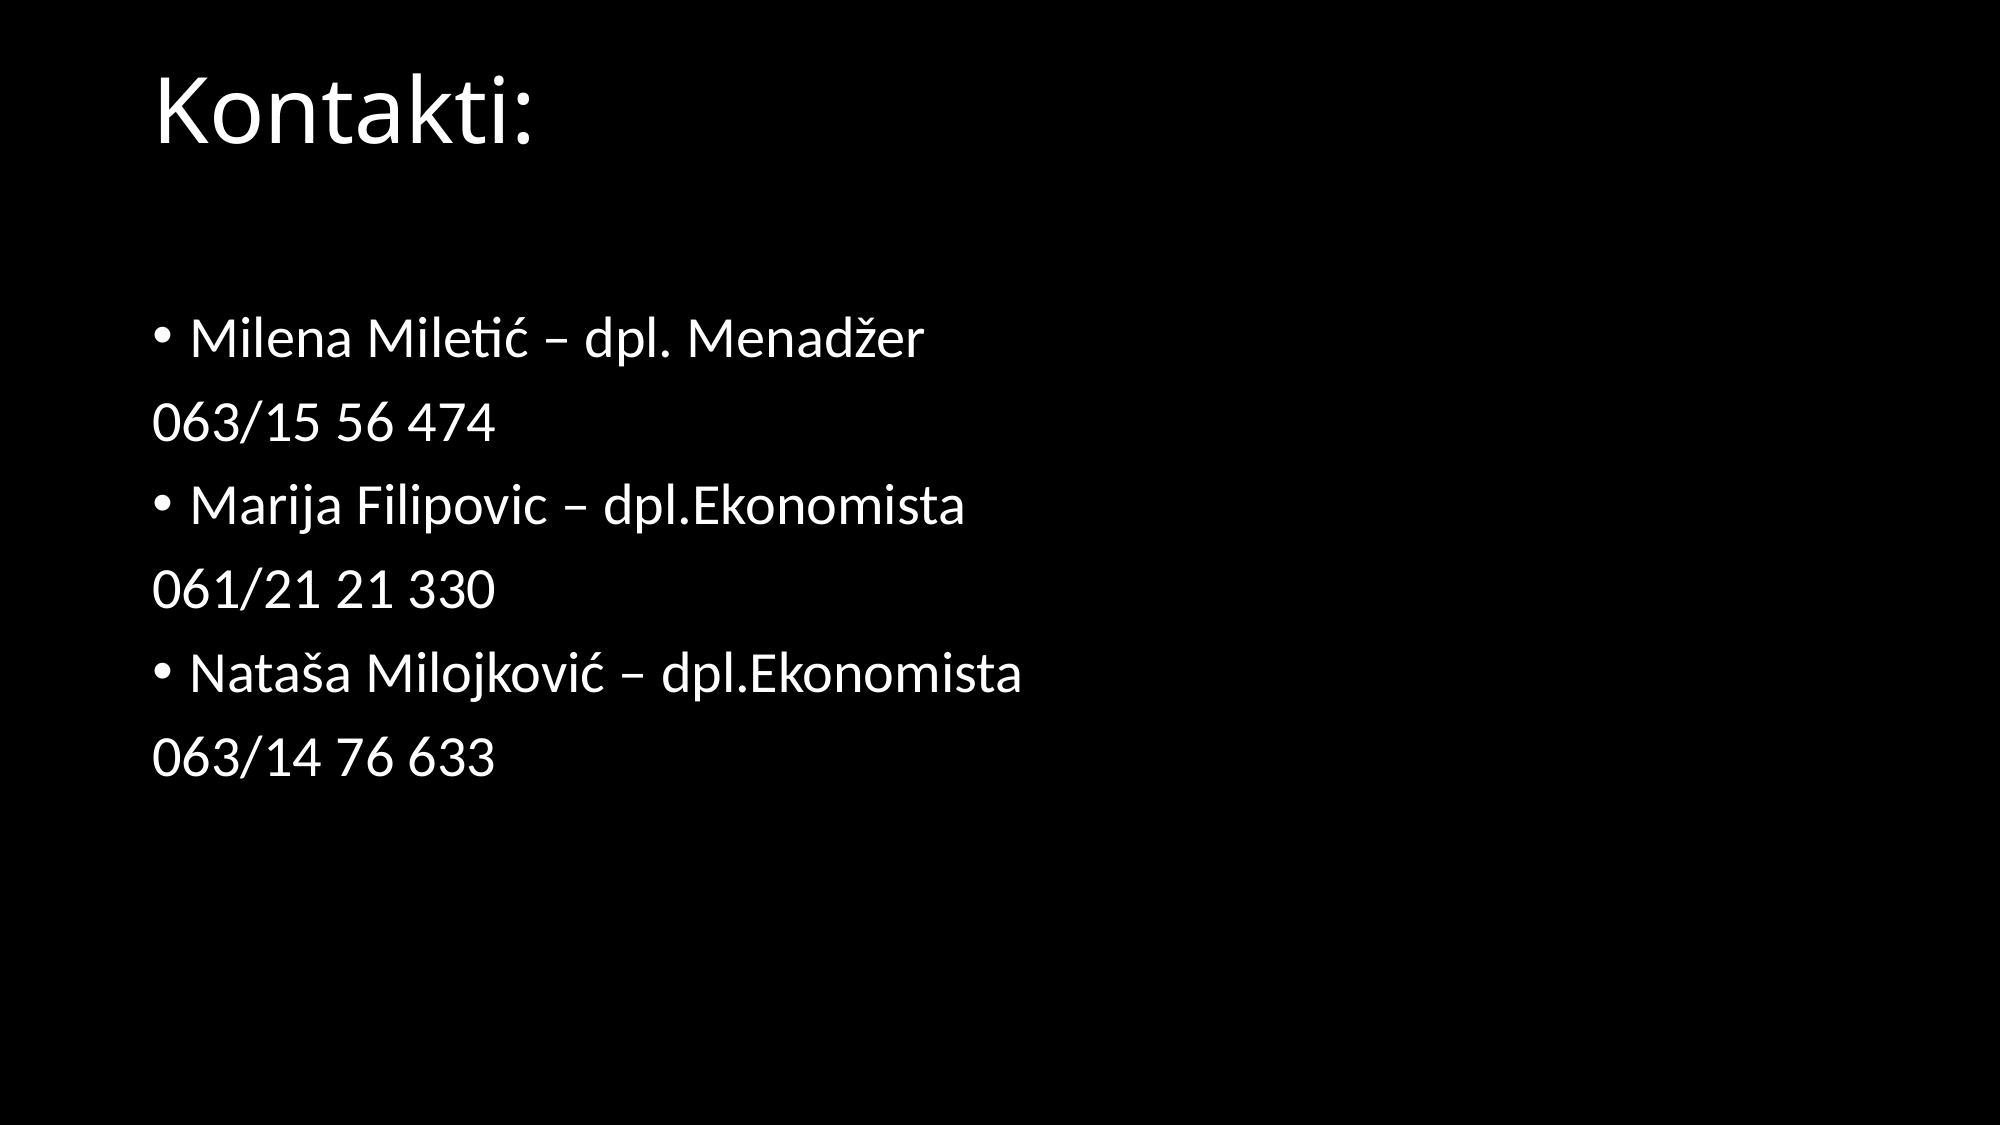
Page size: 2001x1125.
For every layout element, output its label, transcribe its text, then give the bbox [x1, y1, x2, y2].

list Milena Miletić – dpl. Menadžer 063/15 56 474 Marija Filipovic – dpl.Ekonomista 061/21 21 330 Nataša Milojković – dpl.Ekonomista 063/14 76 633 [137, 299, 1863, 1014]
title Kontakti: [137, 59, 1863, 278]
